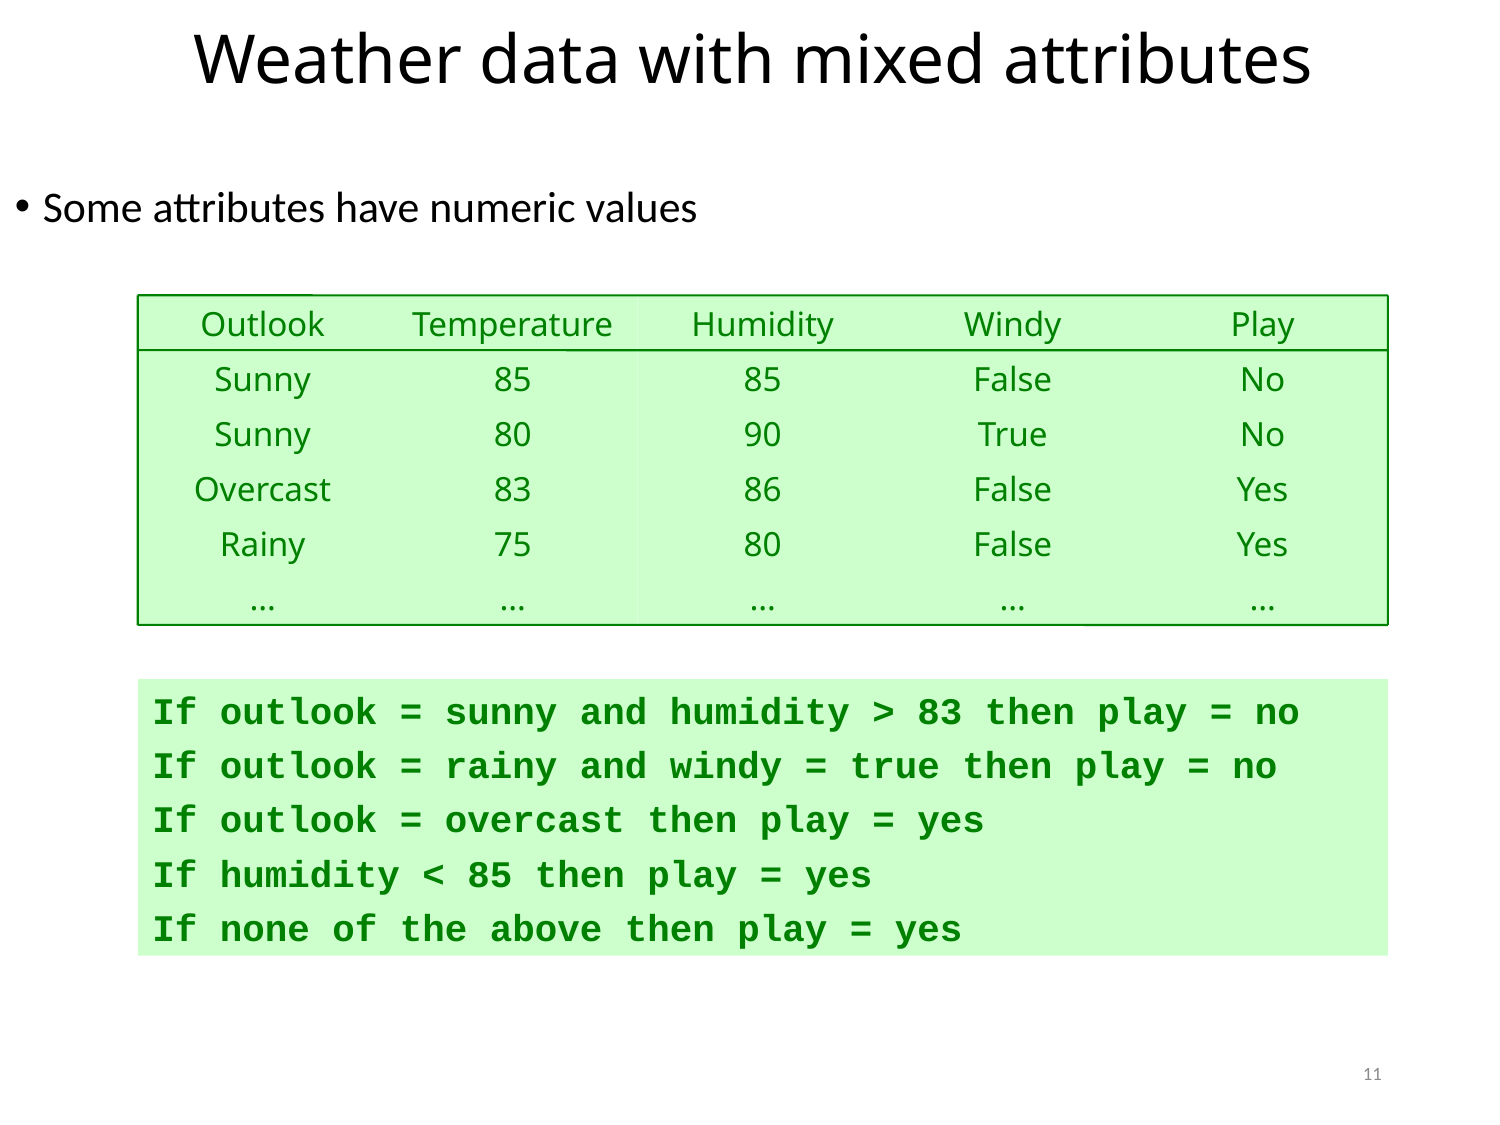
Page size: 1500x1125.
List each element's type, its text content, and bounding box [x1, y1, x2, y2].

slide_number 11 [1059, 1042, 1397, 1103]
list Some attributes have numeric values [0, 177, 1350, 830]
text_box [137, 295, 1388, 625]
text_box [137, 679, 1388, 956]
title Weather data with mixed attributes [178, 17, 1413, 166]
